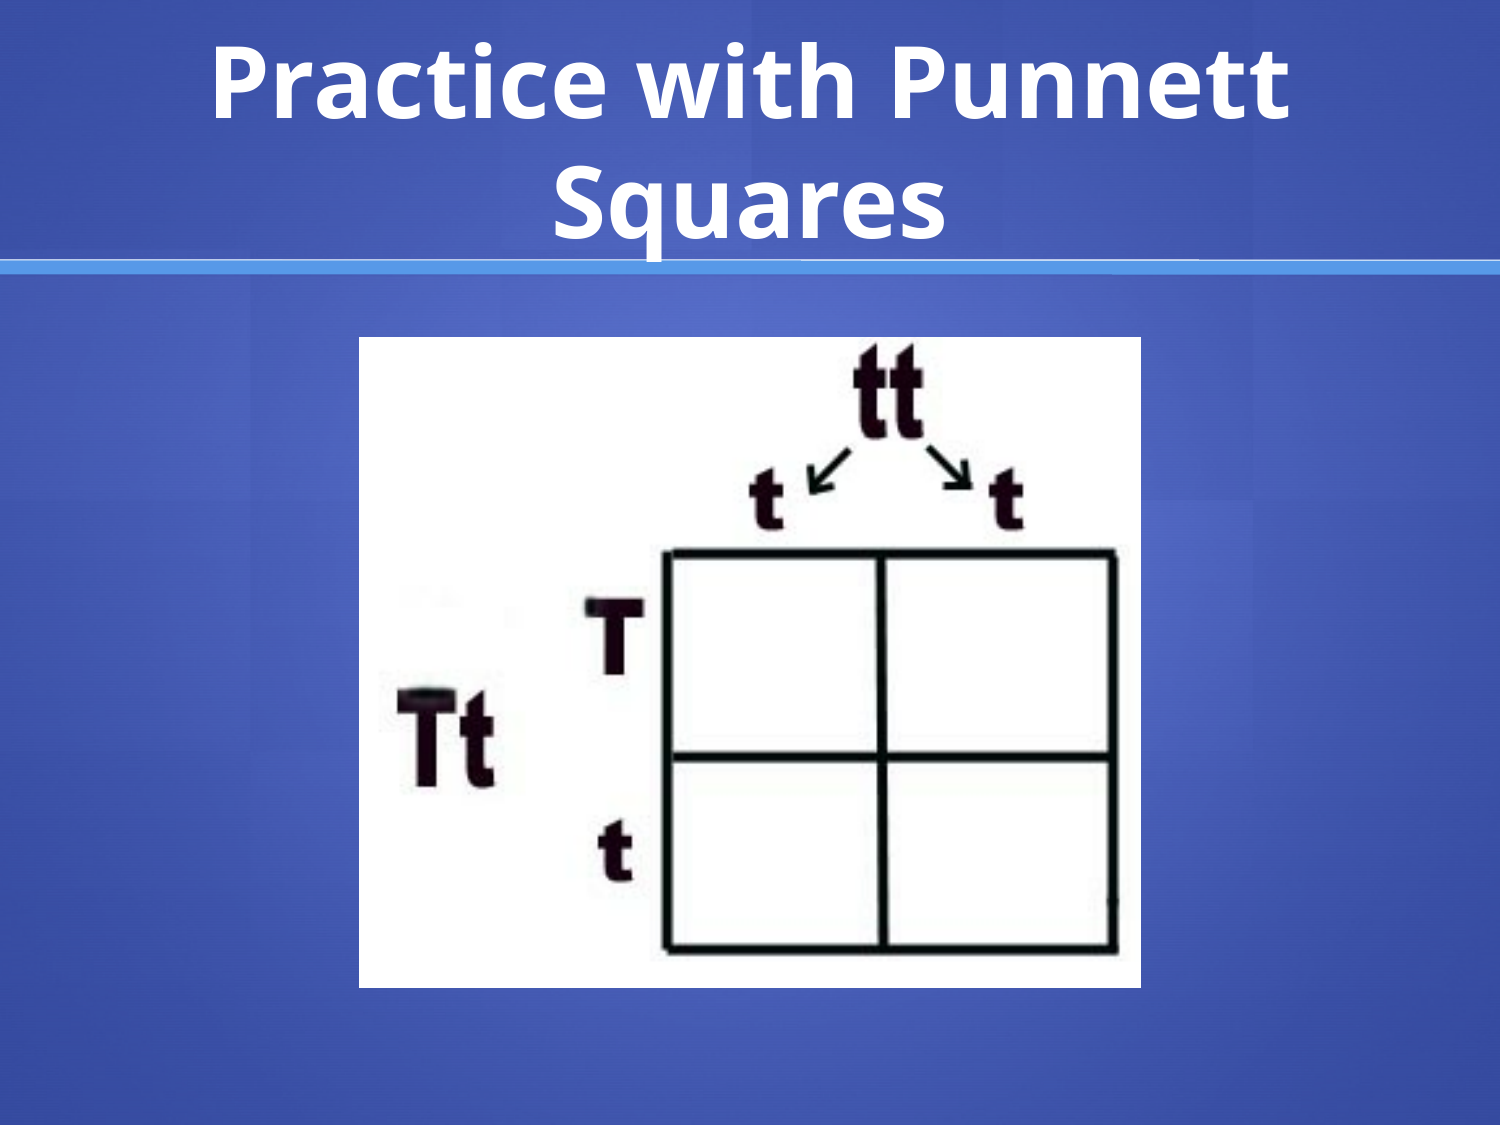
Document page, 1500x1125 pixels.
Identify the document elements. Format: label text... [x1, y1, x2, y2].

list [73, 336, 1426, 989]
title Practice with Punnett Squares [75, 45, 1425, 233]
